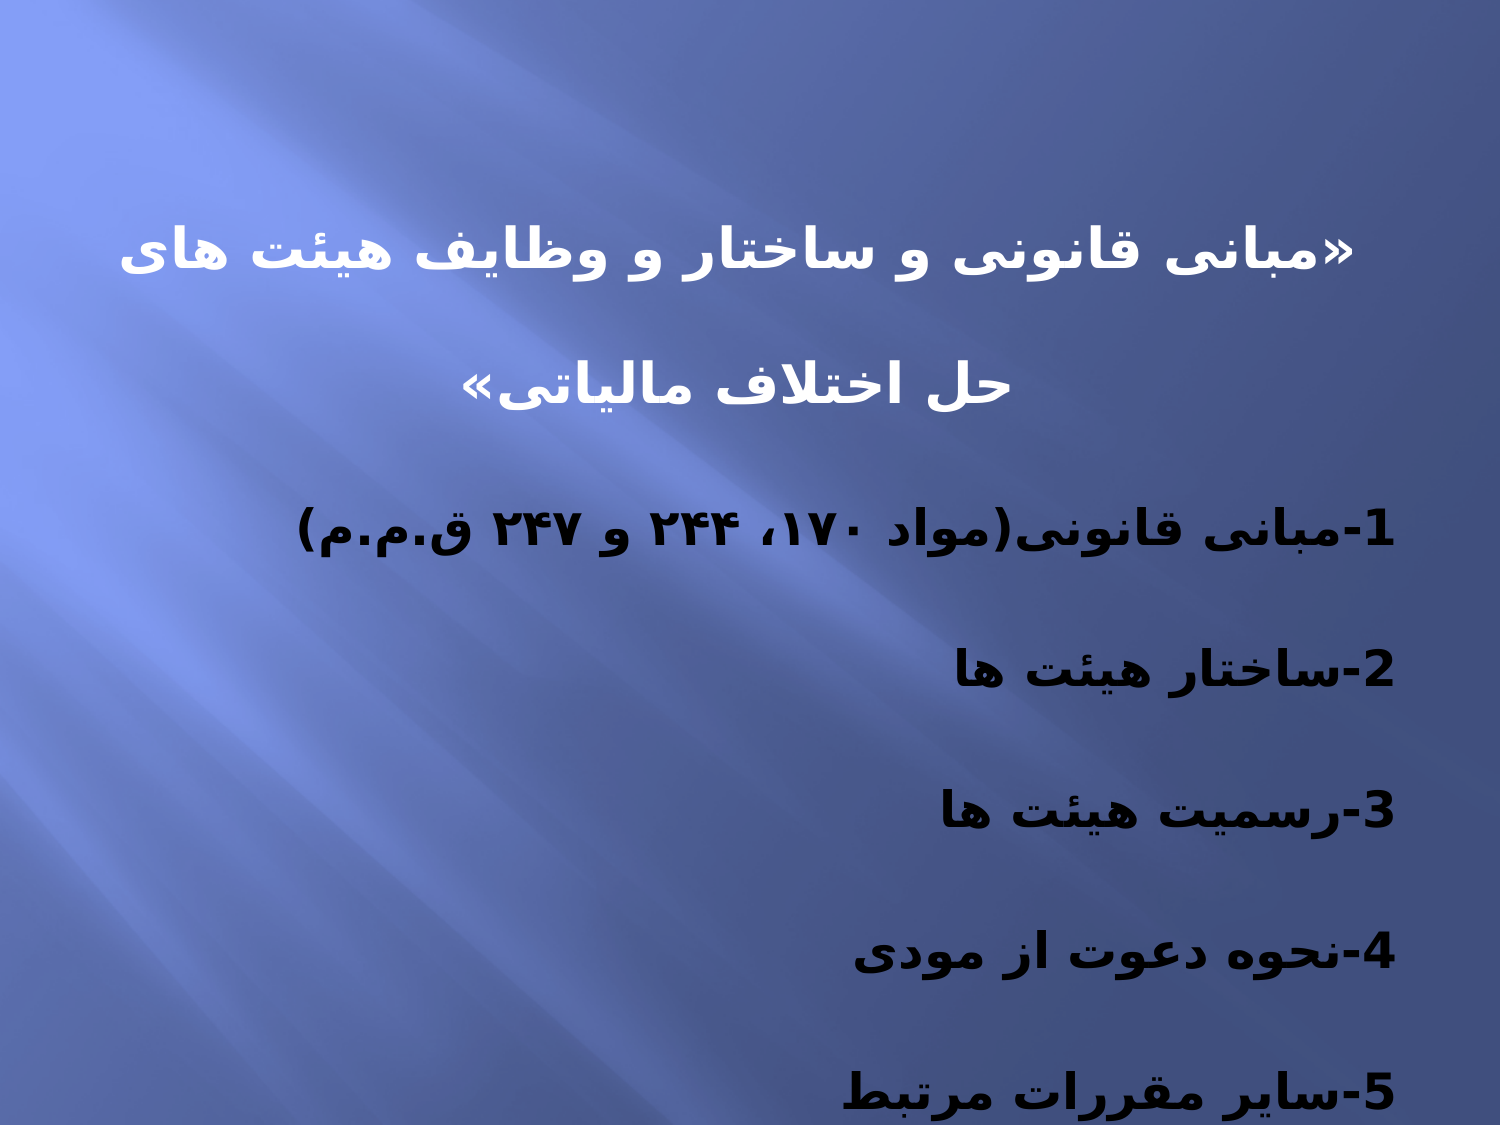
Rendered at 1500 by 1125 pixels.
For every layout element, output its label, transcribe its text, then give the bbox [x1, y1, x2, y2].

text_box «مبانی قانونی و ساختار و وظایف هیئت های حل اختلاف مالیاتی» 1-مبانی قانونی(مواد ۱۷۰، ۲۴۴ و ۲۴۷ ق.م.م) 2-ساختار هیئت ها 3-رسمیت هیئت ها 4-نحوه دعوت از مودی 5-سایر مقررات مرتبط [62, 137, 1413, 1125]
